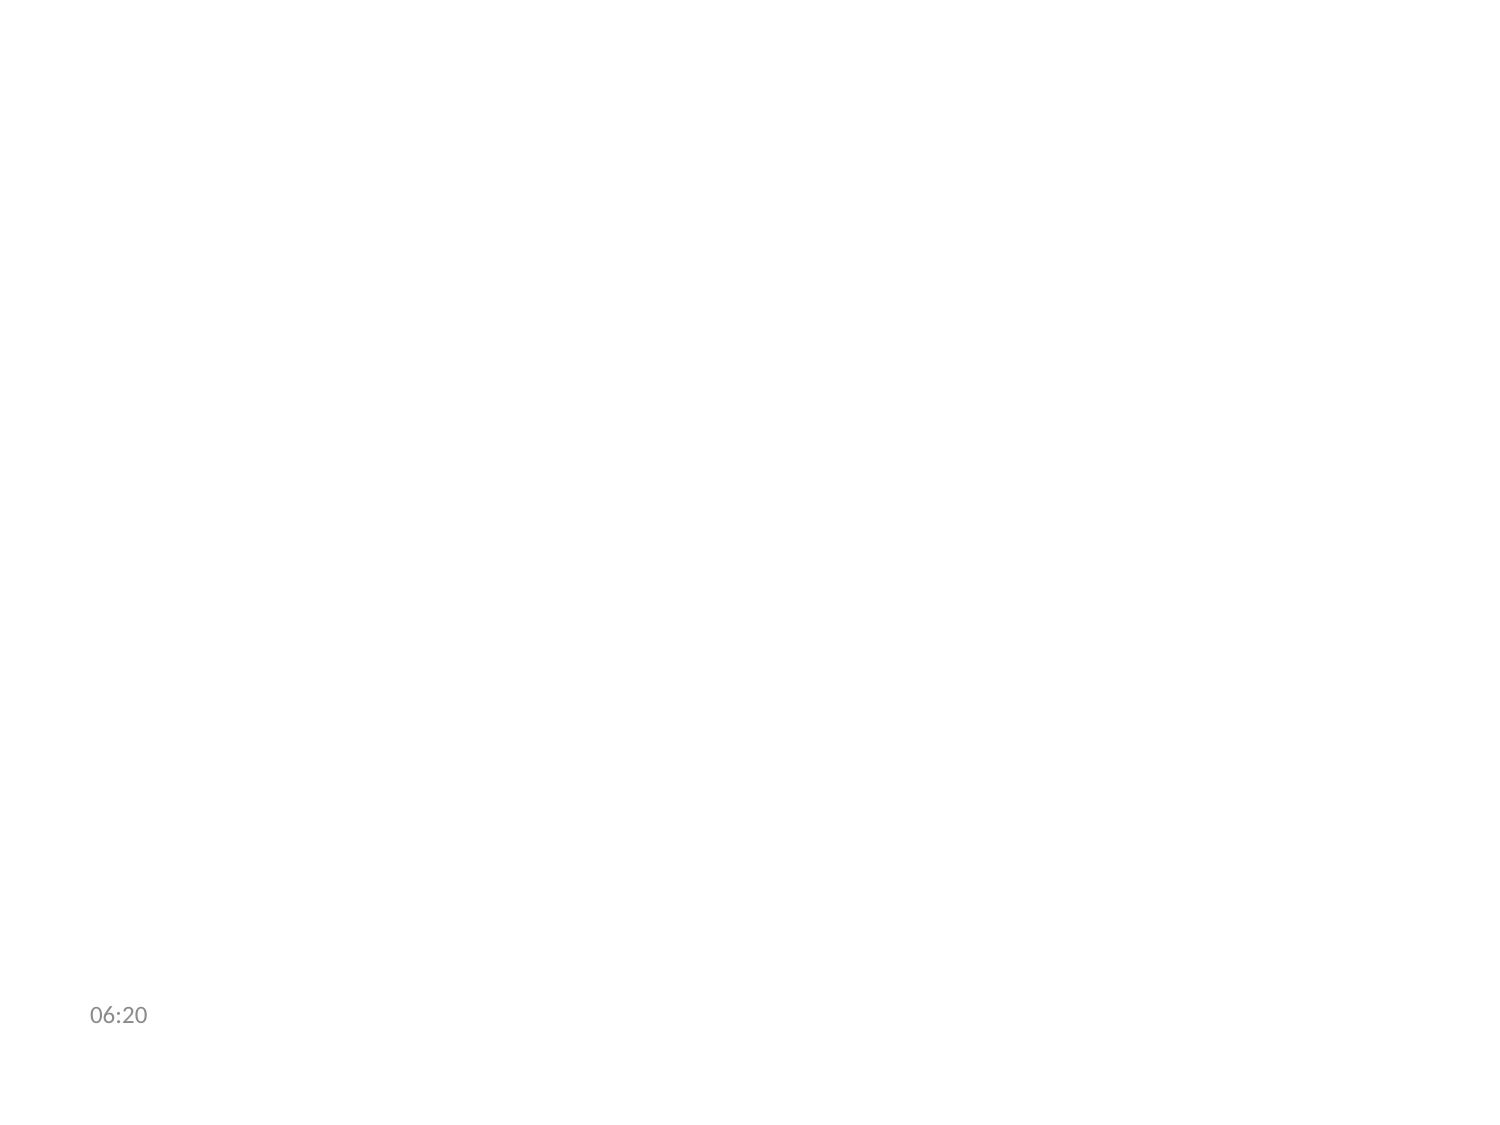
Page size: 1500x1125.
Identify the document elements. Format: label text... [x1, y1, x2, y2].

text_box 15:35 [75, 983, 425, 1044]
